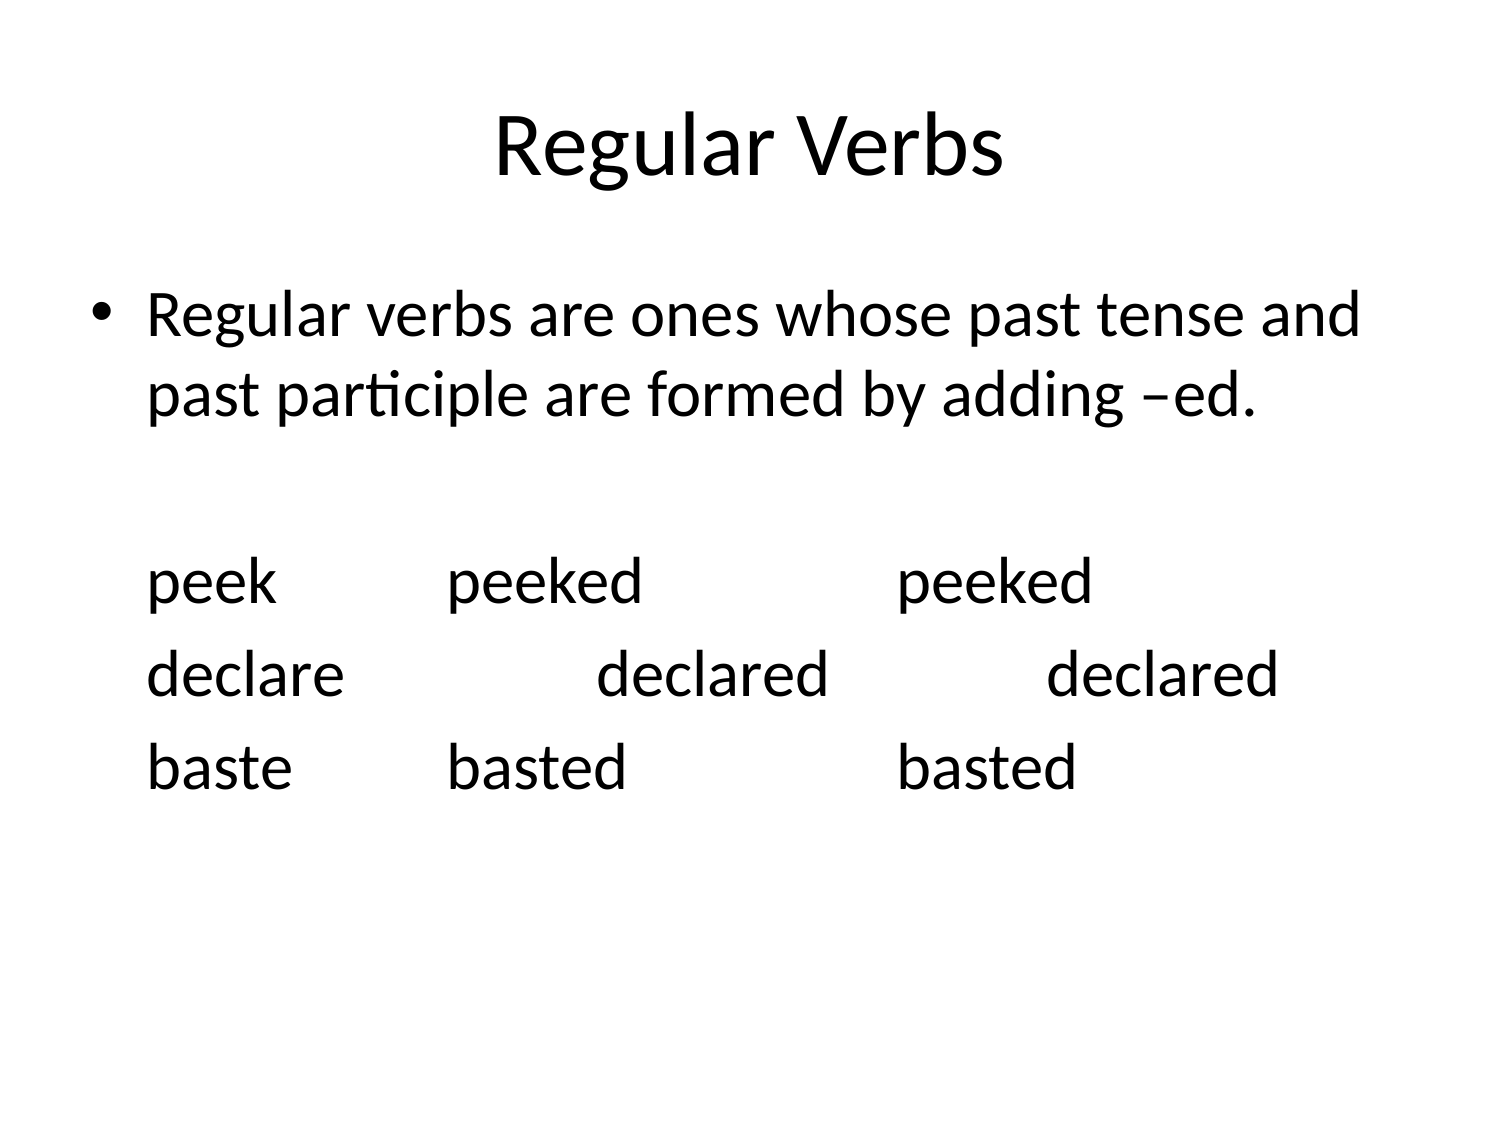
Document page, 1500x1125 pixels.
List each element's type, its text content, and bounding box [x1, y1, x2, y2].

list Regular verbs are ones whose past tense and past participle are formed by adding –ed. peek peeked peeked declare declared declared baste basted basted [75, 262, 1425, 1005]
title Regular Verbs [75, 45, 1425, 233]
